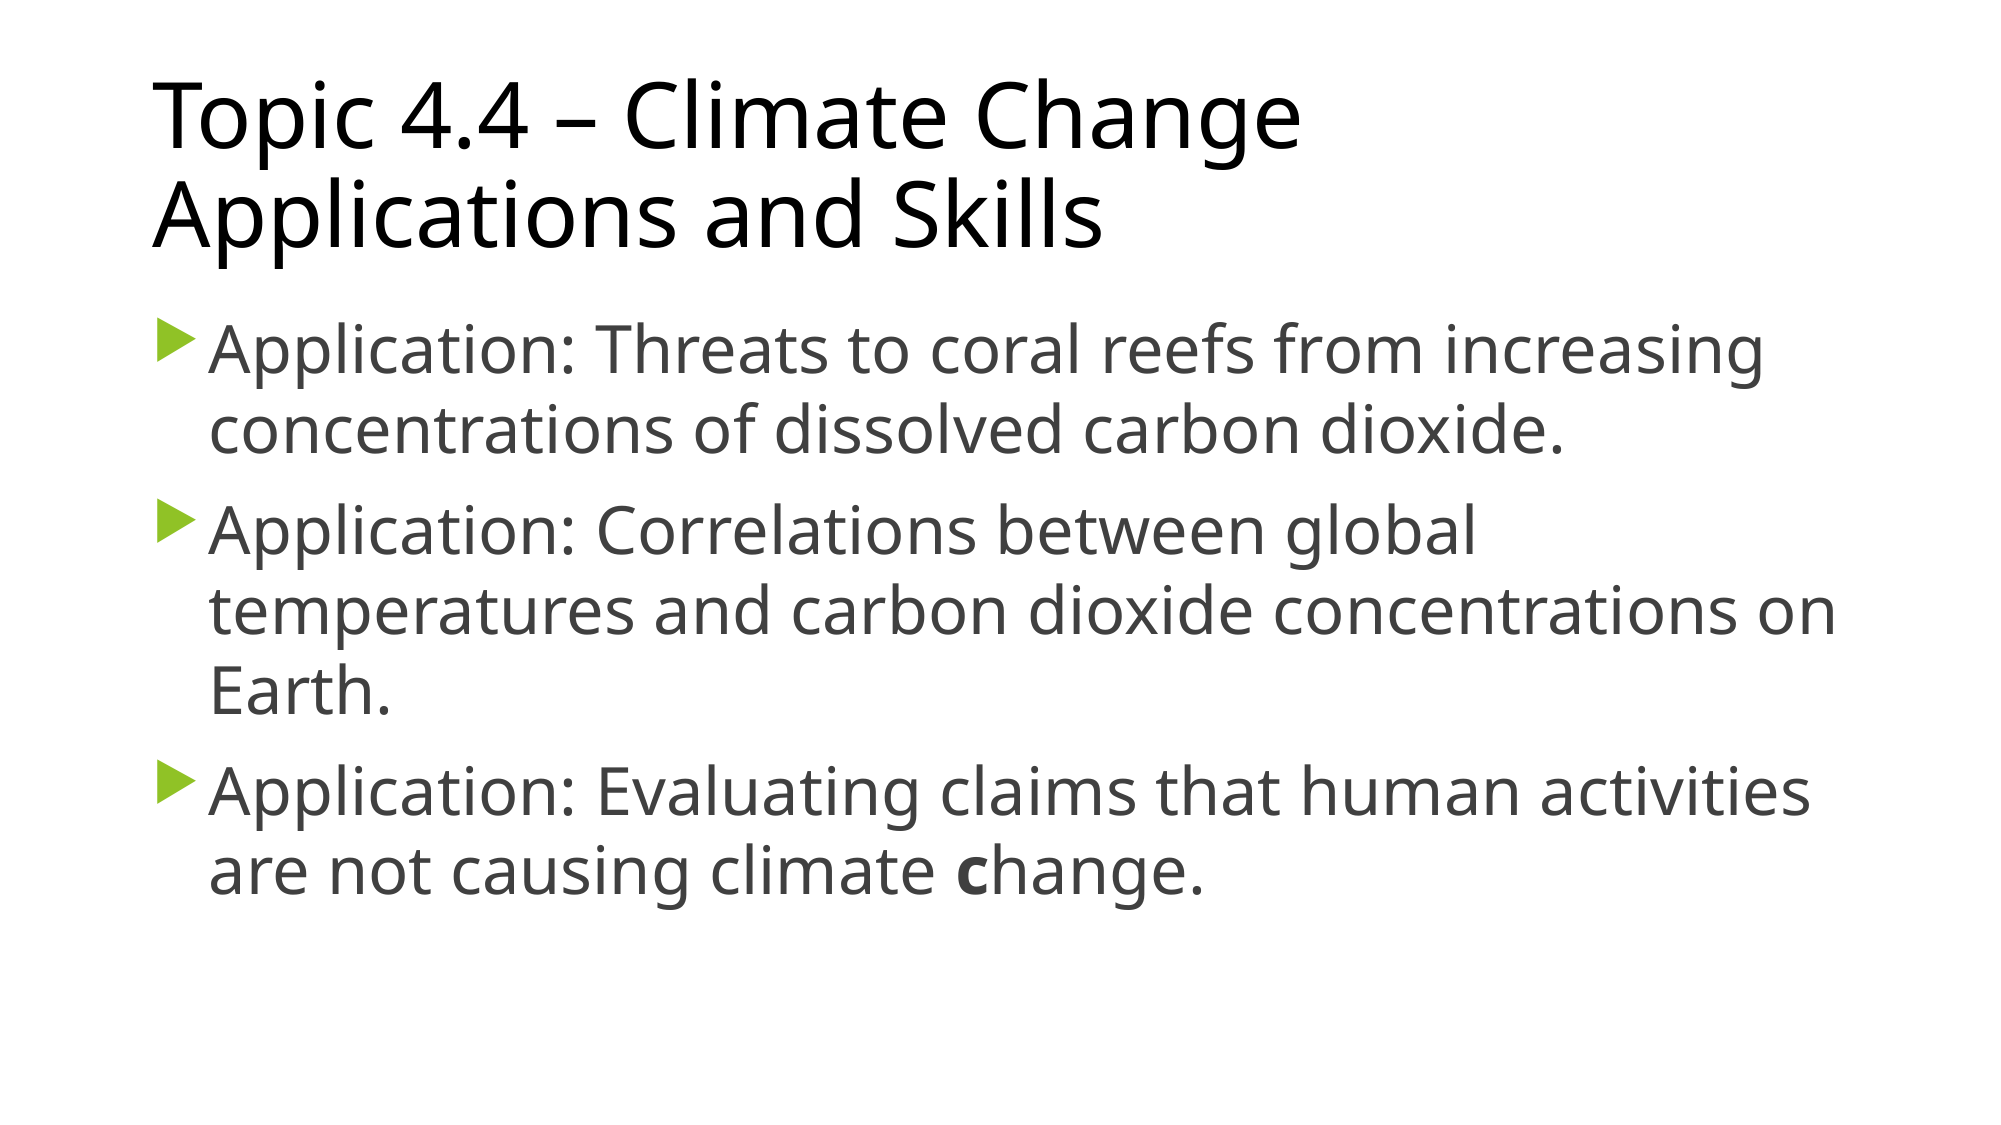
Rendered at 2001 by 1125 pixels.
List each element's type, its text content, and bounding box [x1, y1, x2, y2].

title Topic 4.4 – Climate Change Applications and Skills [137, 59, 1863, 278]
list Application: Threats to coral reefs from increasing concentrations of dissolved carbon dioxide. Application: Correlations between global temperatures and carbon dioxide concentrations on Earth. Application: Evaluating claims that human activities are not causing climate change. [137, 299, 1863, 1014]
